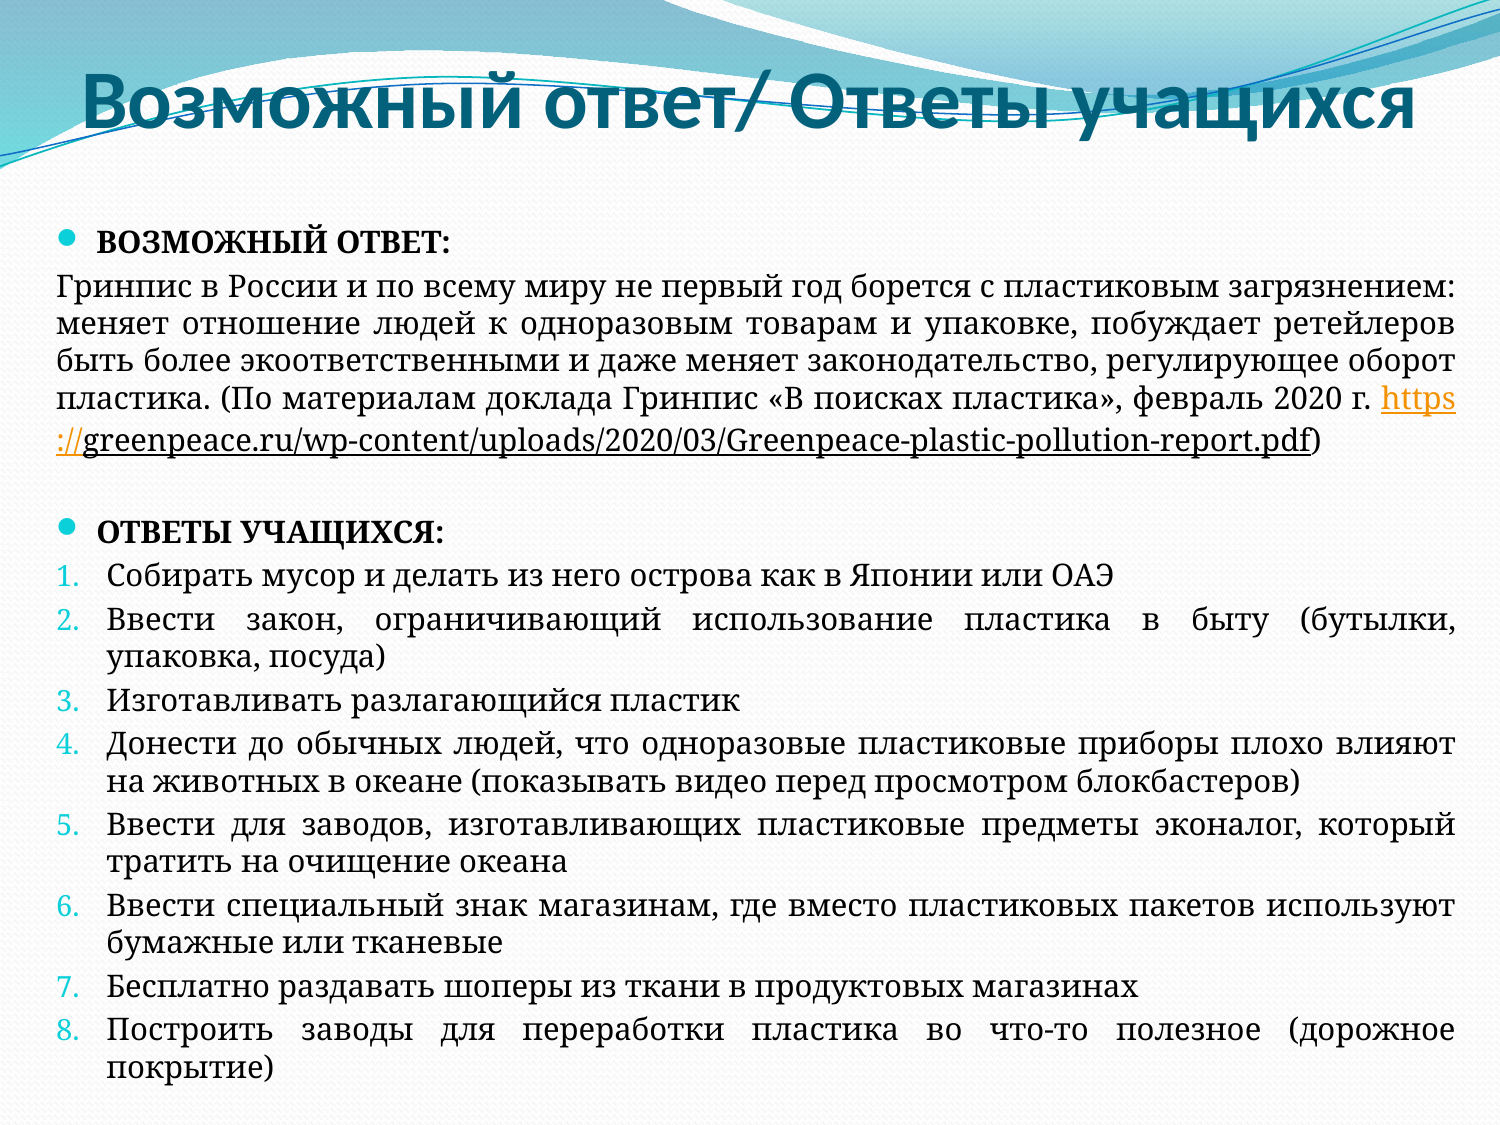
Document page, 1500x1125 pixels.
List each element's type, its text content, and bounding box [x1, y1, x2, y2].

title Возможный ответ/ Ответы учащихся [0, 3, 1500, 146]
list ВОЗМОЖНЫЙ ОТВЕТ: Гринпис в России и по всему миру не первый год борется с пластиковым загрязнением: меняет отношение людей к одноразовым товарам и упаковке, побуждает ретейлеров быть более экоответственными и даже меняет законодательство, регулирующее оборот пластика. (По материалам доклада Гринпис «В поисках пластика», февраль 2020 г. https://greenpeace.ru/wp-content/uploads/2020/03/Greenpeace-plastic-pollution-report.pdf) ОТВЕТЫ УЧАЩИХСЯ: Собирать мусор и делать из него острова как в Японии или ОАЭ Ввести закон, ограничивающий использование пластика в быту (бутылки, упаковка, посуда) Изготавливать разлагающийся пластик Донести до обычных людей, что одноразовые пластиковые приборы плохо влияют на животных в океане (показывать видео перед просмотром блокбастеров) Ввести для заводов, изготавливающих пластиковые предметы эконалог, который тратить на очищение океана Ввести специальный знак магазинам, где вместо пластиковых пакетов используют бумажные или тканевые Бесплатно раздавать шоперы из ткани в продуктовых магазинах Построить заводы для переработки пластика во что-то полезное (дорожное покрытие) [41, 215, 1471, 1125]
